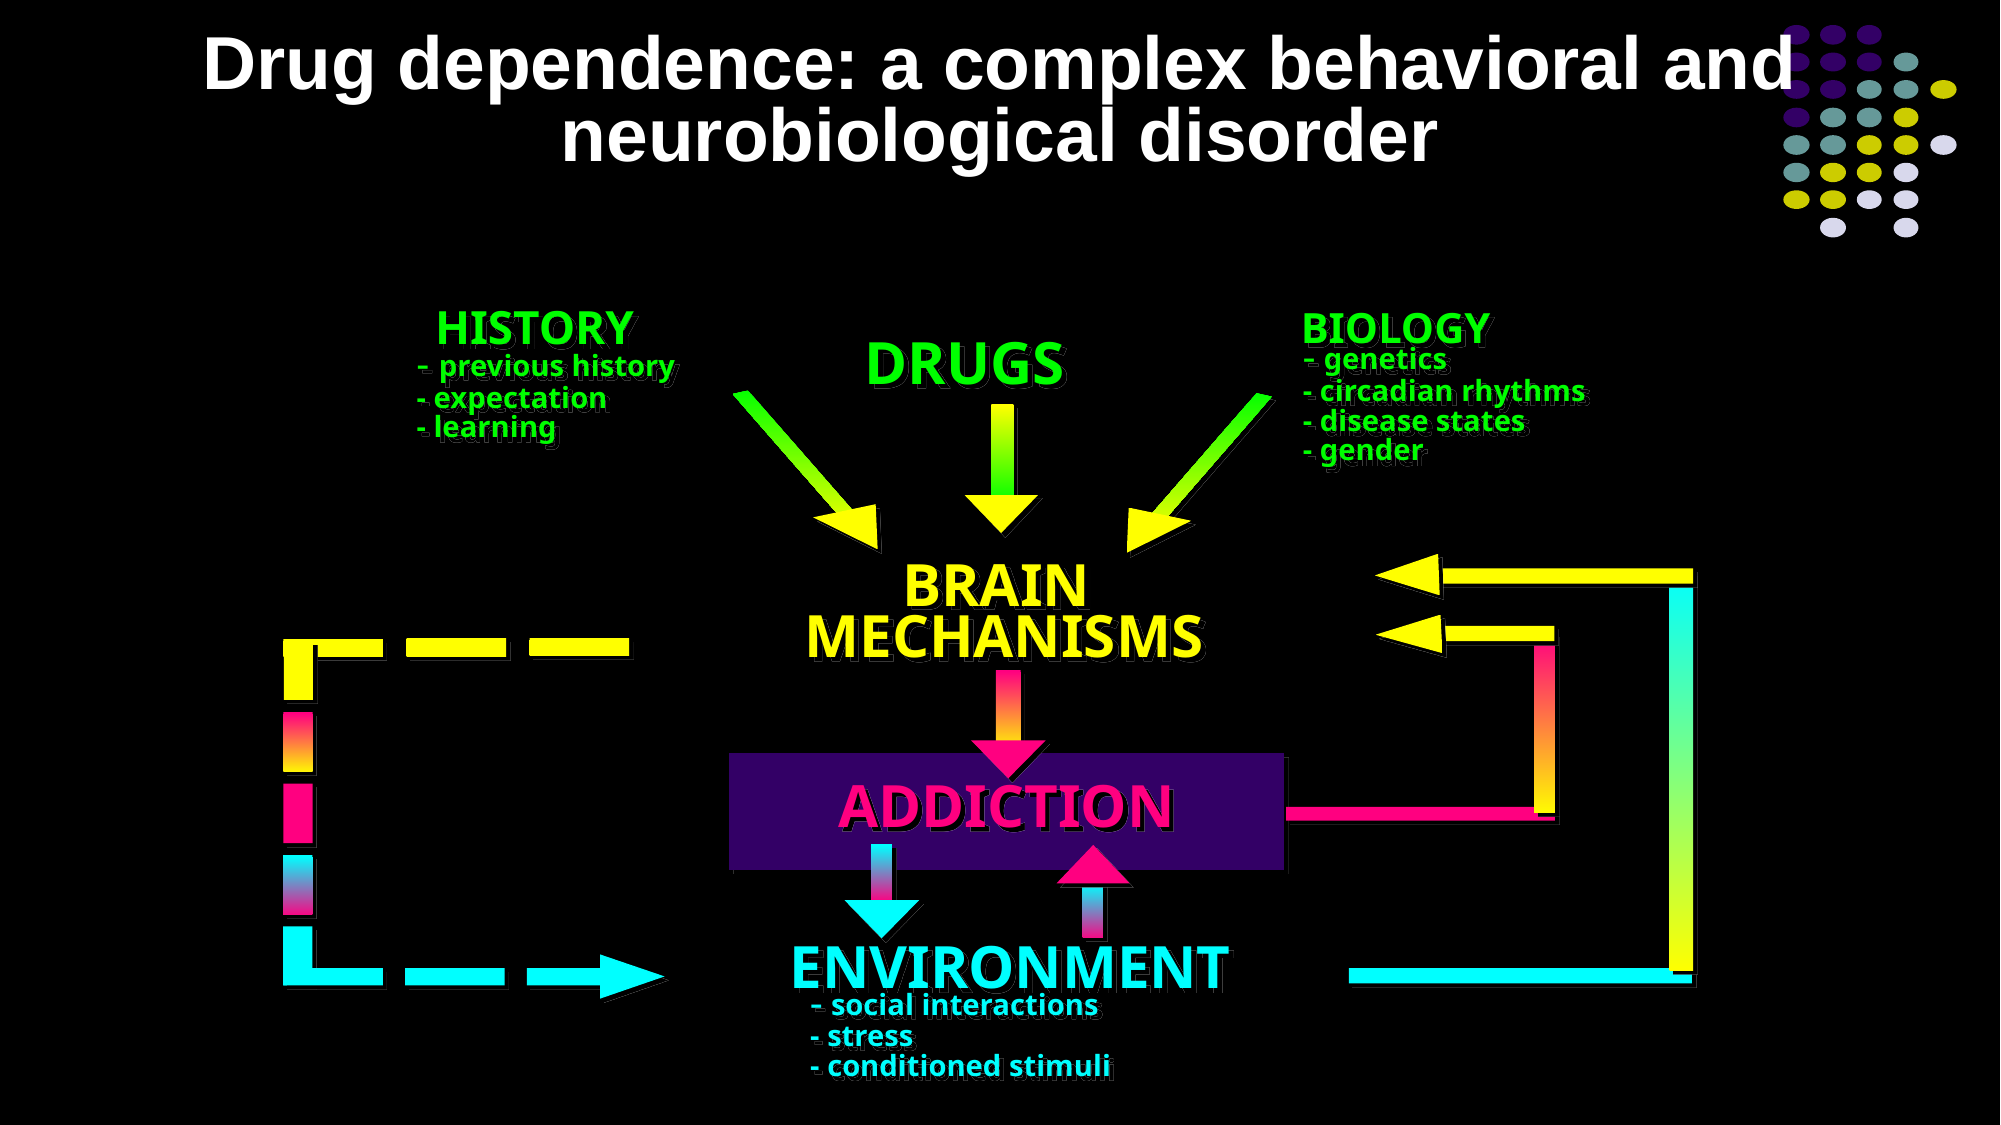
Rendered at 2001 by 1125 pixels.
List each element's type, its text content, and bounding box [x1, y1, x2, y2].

text_box Drug dependence: a complex behavioral and neurobiological disorder [0, 24, 2000, 184]
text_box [283, 299, 1694, 1091]
